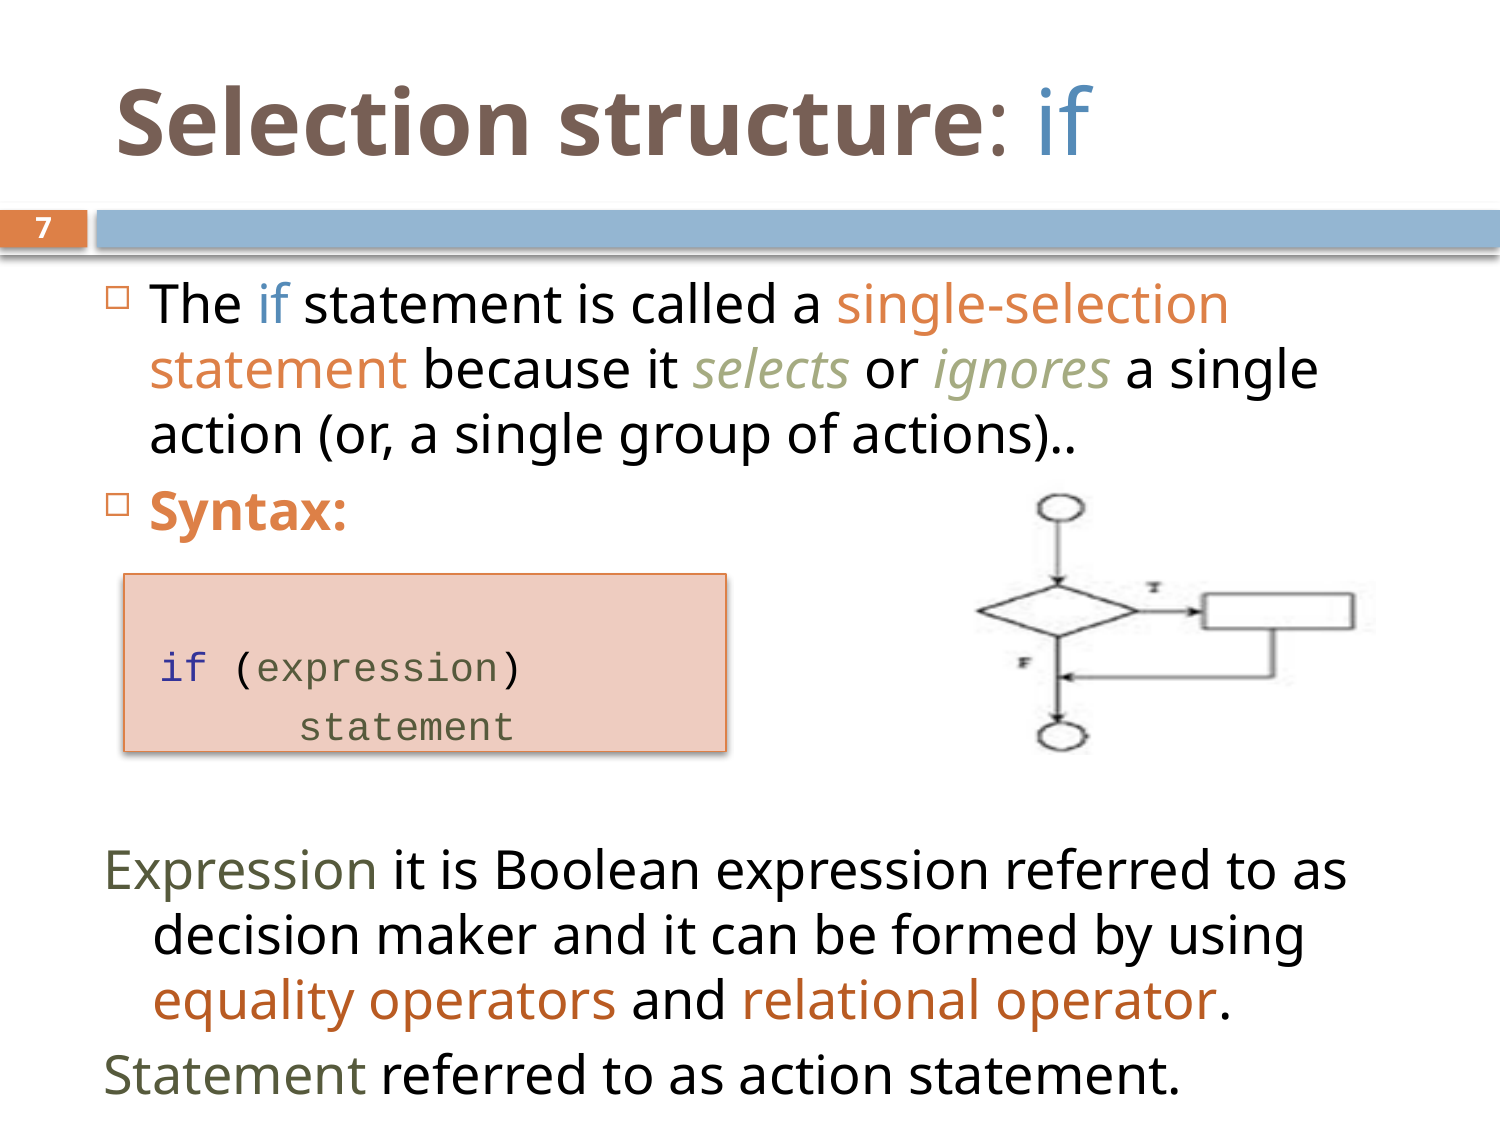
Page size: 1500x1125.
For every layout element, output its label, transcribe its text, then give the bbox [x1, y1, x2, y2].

title Selection structure: if [100, 37, 1438, 200]
picture [962, 479, 1377, 755]
list The if statement is called a single-selection statement because it selects or ignores a single action (or, a single group of actions).. Syntax: if (expression) statement Expression it is Boolean expression referred to as decision maker and it can be formed by using equality operators and relational operator. Statement referred to as action statement. [88, 262, 1426, 1125]
slide_number 7 [0, 208, 88, 249]
